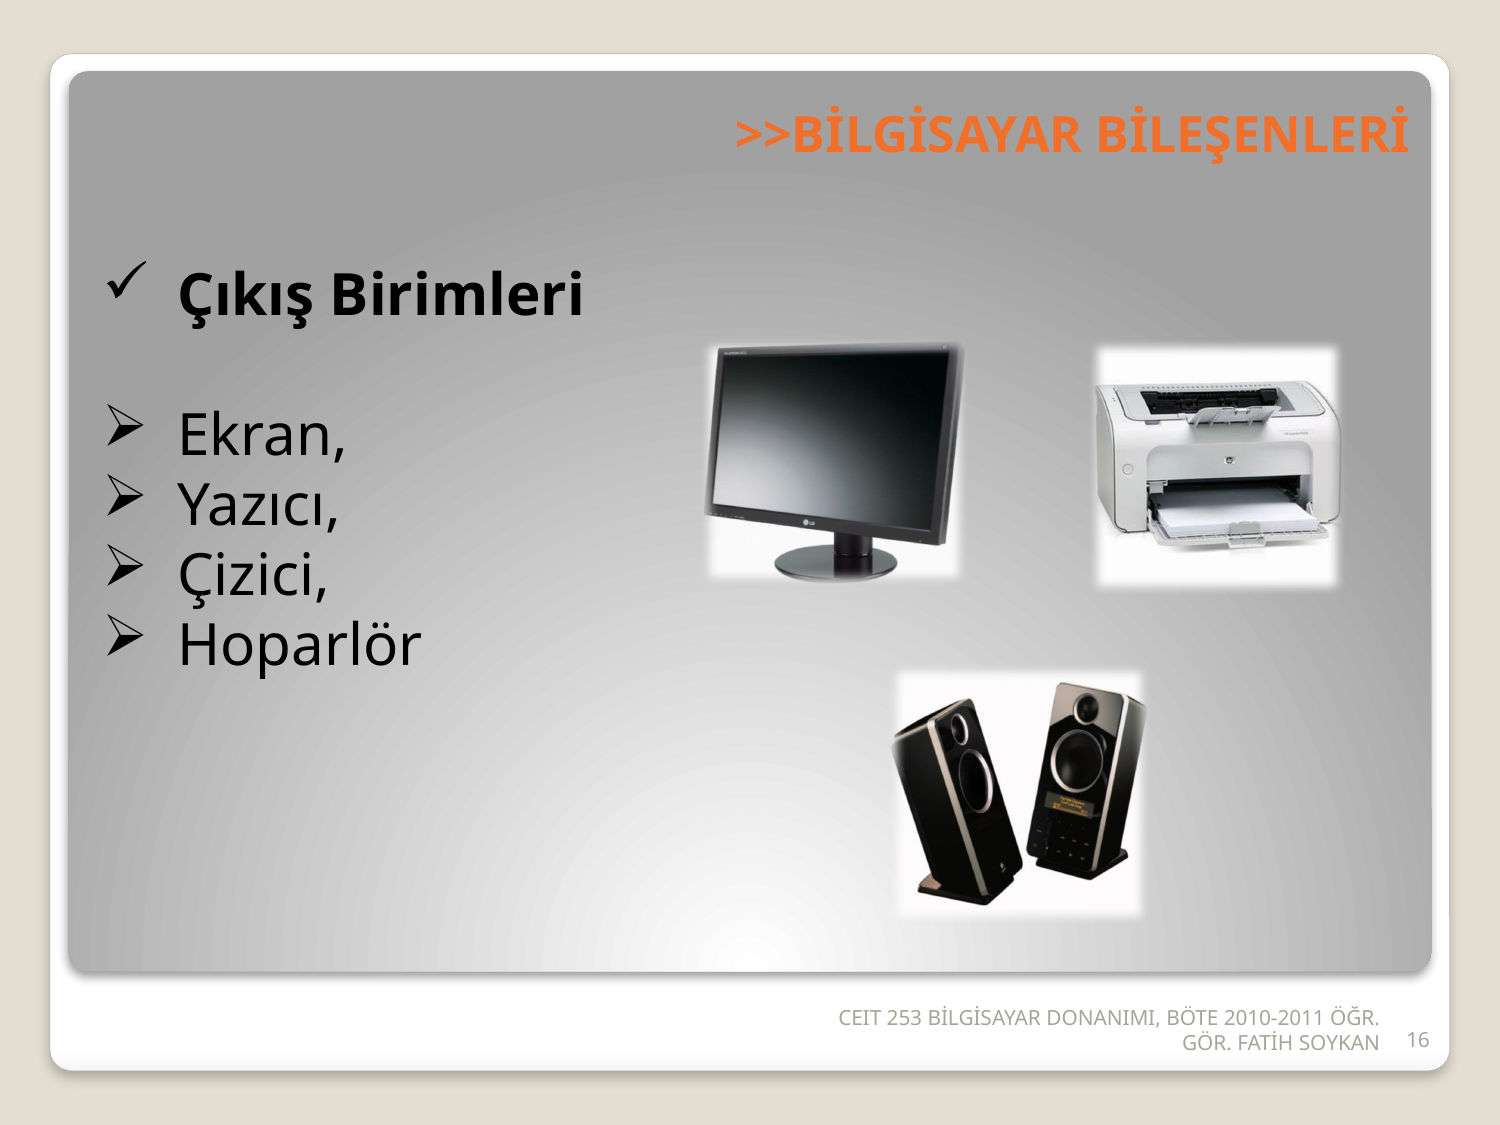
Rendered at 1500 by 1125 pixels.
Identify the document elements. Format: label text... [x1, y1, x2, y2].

picture [699, 337, 969, 588]
list >>BİLGİSAYAR BİLEŞENLERİ [82, 86, 1425, 188]
slide_number 16 [1395, 1002, 1445, 1063]
text_box Çıkış Birimleri Ekran, Yazıcı, Çizici, Hoparlör [87, 200, 1413, 685]
footer CEIT 253 BİLGİSAYAR DONANIMI, BÖTE 2010-2011 ÖĞR. GÖR. FATİH SOYKAN [800, 1002, 1395, 1063]
picture [1087, 337, 1347, 597]
picture [887, 662, 1151, 926]
